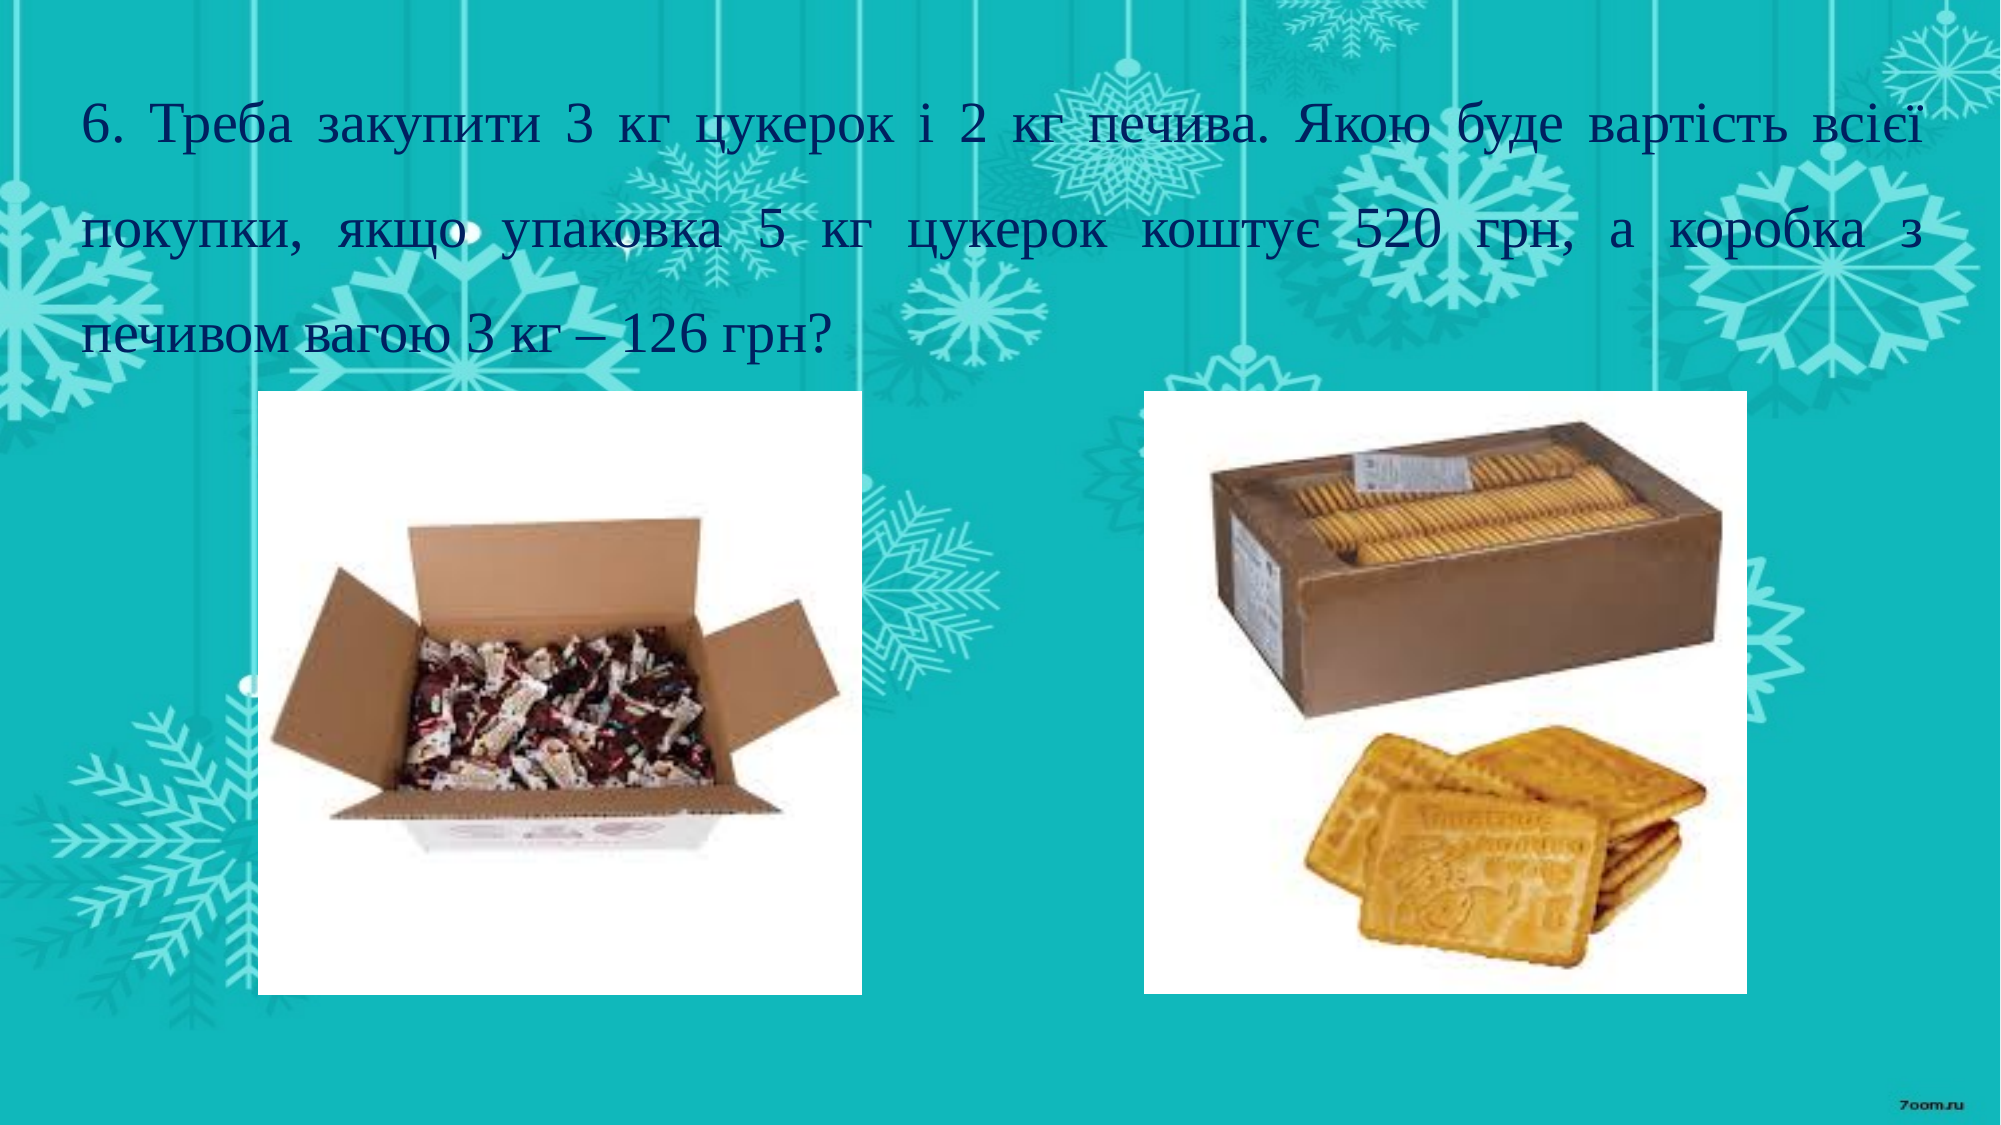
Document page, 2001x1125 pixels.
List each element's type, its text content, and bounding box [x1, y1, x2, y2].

picture [0, 0, 2001, 1125]
text_box 6. Треба закупити 3 кг цукерок і 2 кг печива. Якою буде вартість всієї покупки, якщо упаковка 5 кг цукерок коштує 520 грн, а коробка з печивом вагою 3 кг – 126 грн? [67, 41, 1940, 371]
